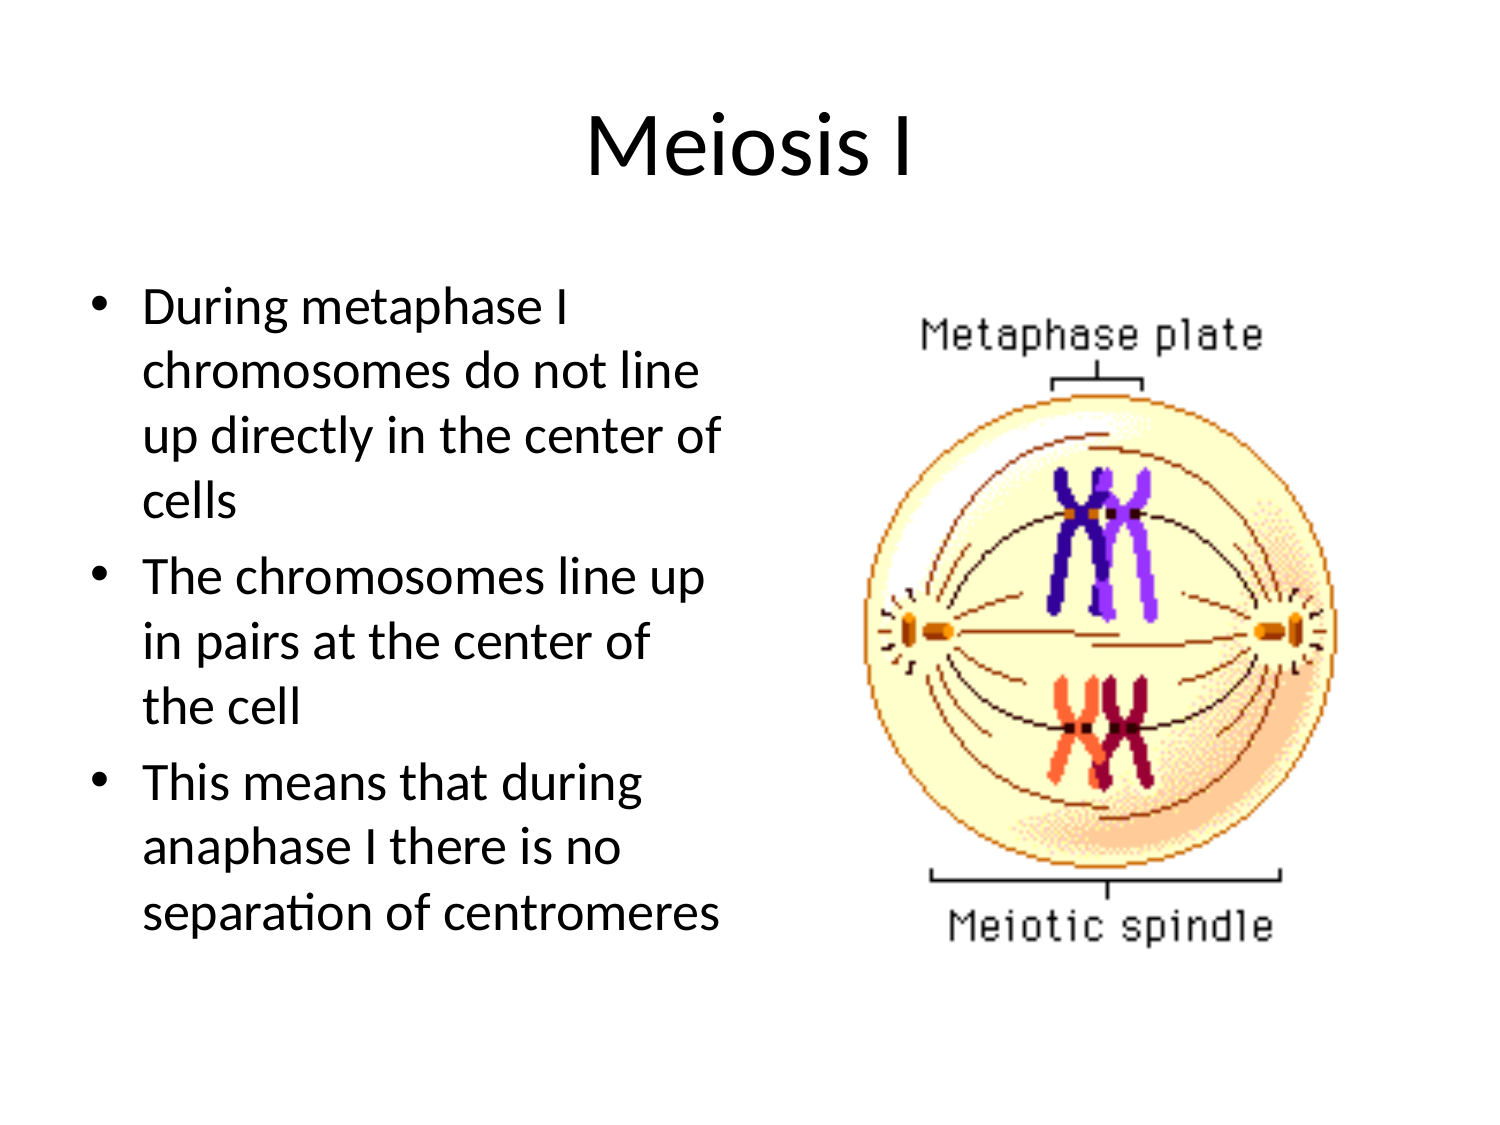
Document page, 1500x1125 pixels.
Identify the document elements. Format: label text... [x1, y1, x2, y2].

list During metaphase I chromosomes do not line up directly in the center of cells The chromosomes line up in pairs at the center of the cell This means that during anaphase I there is no separation of centromeres [75, 262, 738, 1005]
title Meiosis I [75, 45, 1425, 233]
picture [849, 299, 1379, 963]
